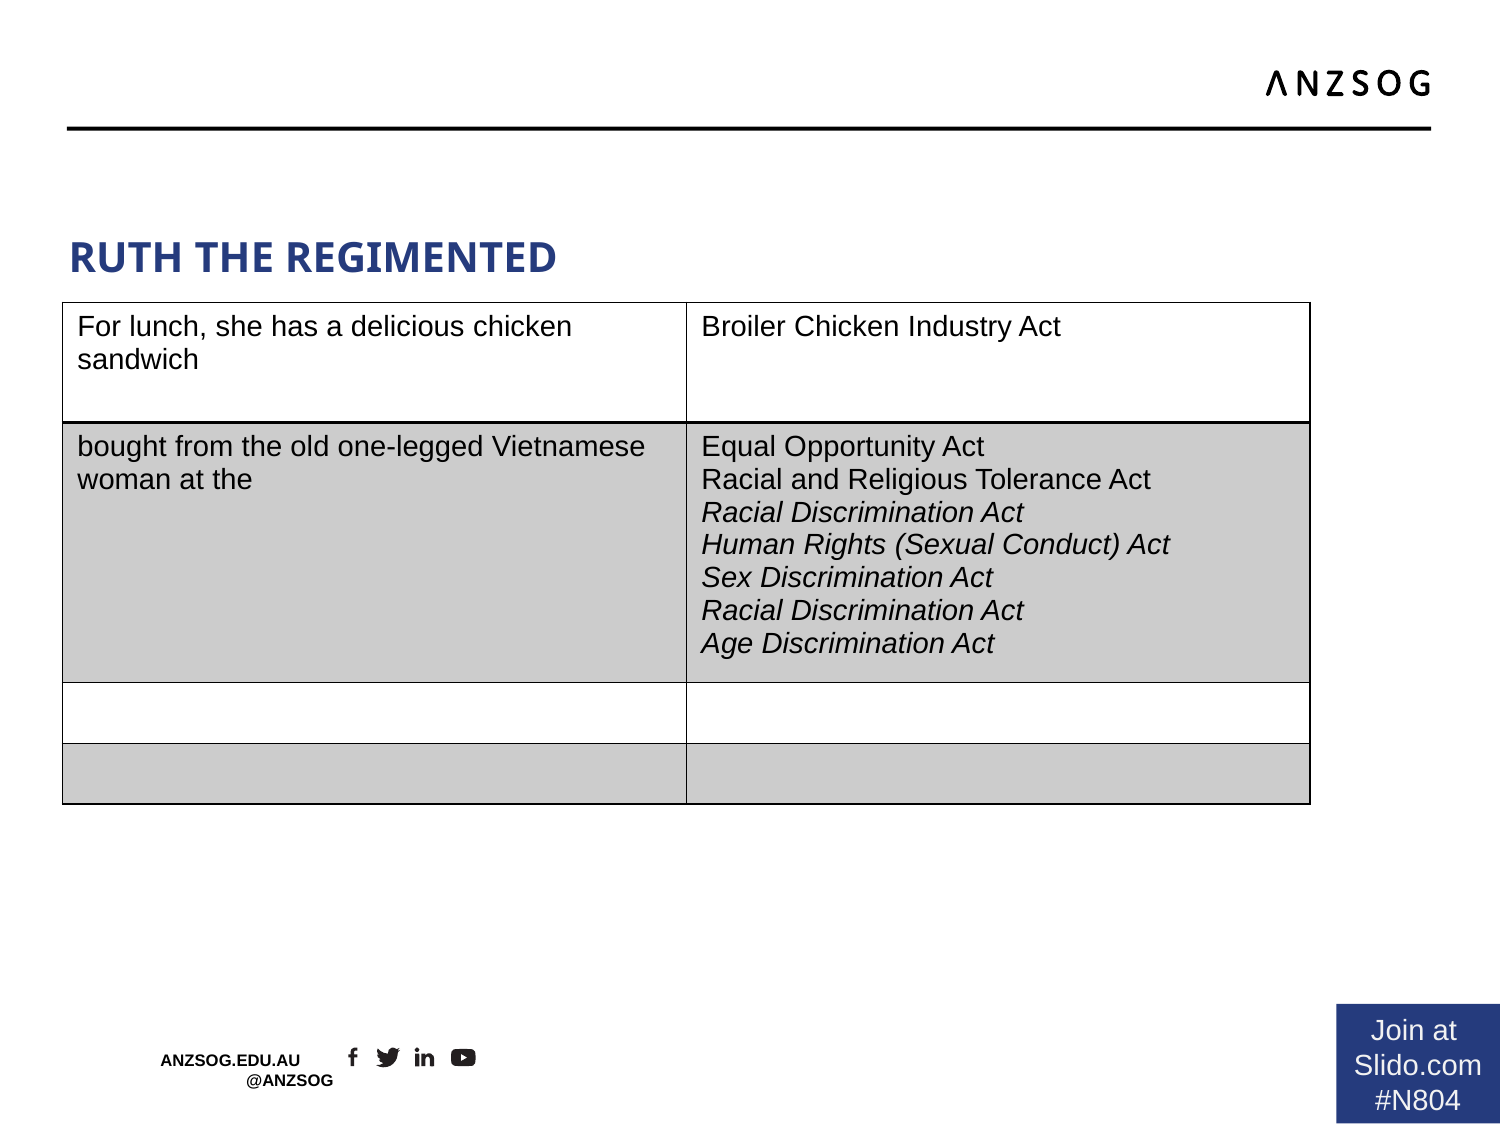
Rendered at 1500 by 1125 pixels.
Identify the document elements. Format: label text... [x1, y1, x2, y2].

text_box Join at Slido.com #N804 [1336, 1003, 1500, 1124]
table_cell bought from the old one-legged Vietnamese woman at the [63, 424, 686, 682]
table_cell [63, 683, 686, 743]
table_header Broiler Chicken Industry Act [687, 303, 1309, 421]
table_header For lunch, she has a delicious chicken sandwich [63, 303, 686, 421]
table_cell Equal Opportunity Act Racial and Religious Tolerance Act Racial Discrimination Act Human Rights (Sexual Conduct) Act Sex Discrimination Act Racial Discrimination Act Age Discrimination Act [687, 424, 1309, 682]
table_cell [63, 744, 686, 803]
title RUTH the regimented [53, 138, 1430, 289]
table_cell [687, 744, 1309, 803]
table_cell [687, 683, 1309, 743]
